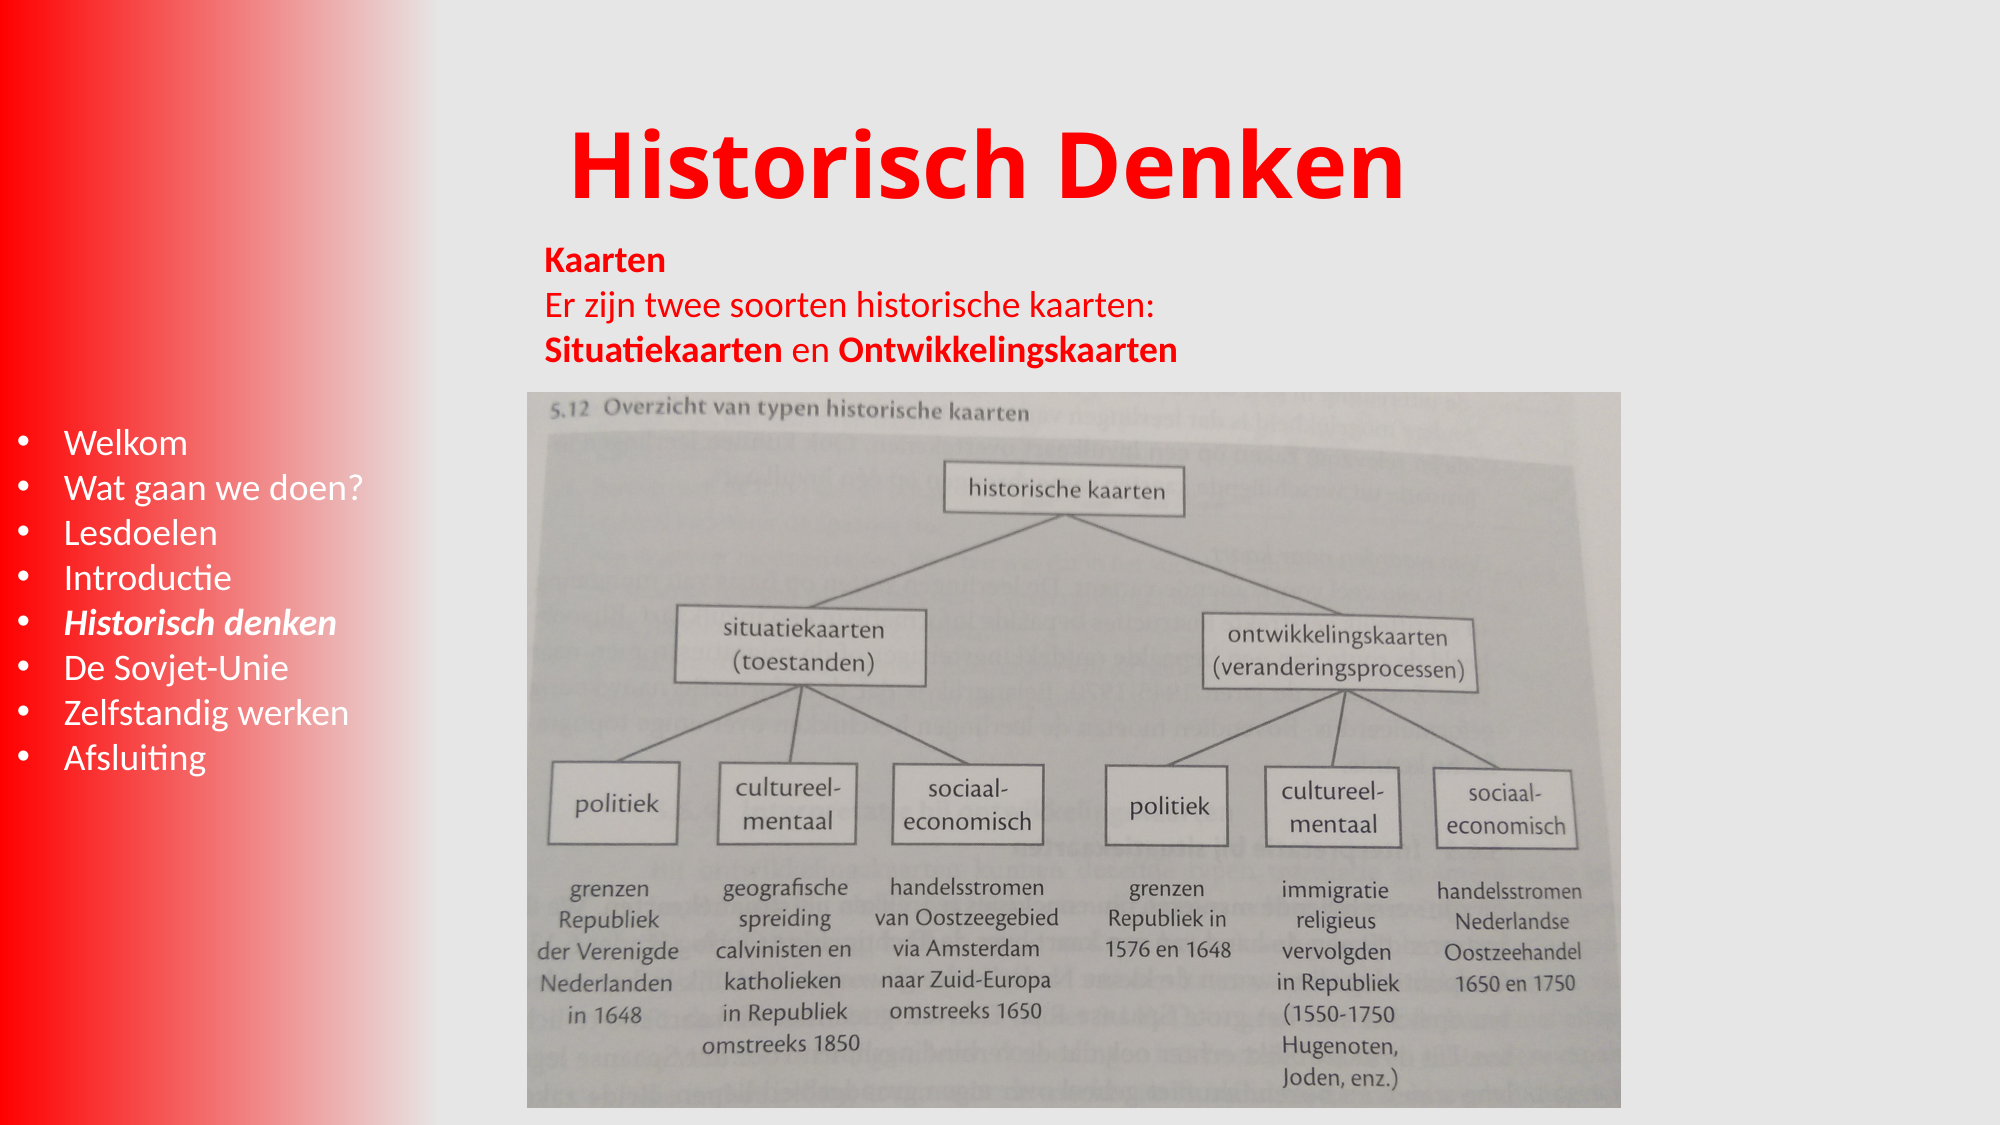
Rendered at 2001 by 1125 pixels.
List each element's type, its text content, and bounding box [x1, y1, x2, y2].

picture [527, 392, 1621, 1109]
text_box Welkom Wat gaan we doen? Lesdoelen Introductie Historisch denken De Sovjet-Unie Zelfstandig werken Afsluiting [2, 410, 380, 785]
title Historisch Denken [552, 59, 1863, 278]
text_box Kaarten Er zijn twee soorten historische kaarten: Situatiekaarten en Ontwikkelingskaarten [529, 227, 1194, 377]
